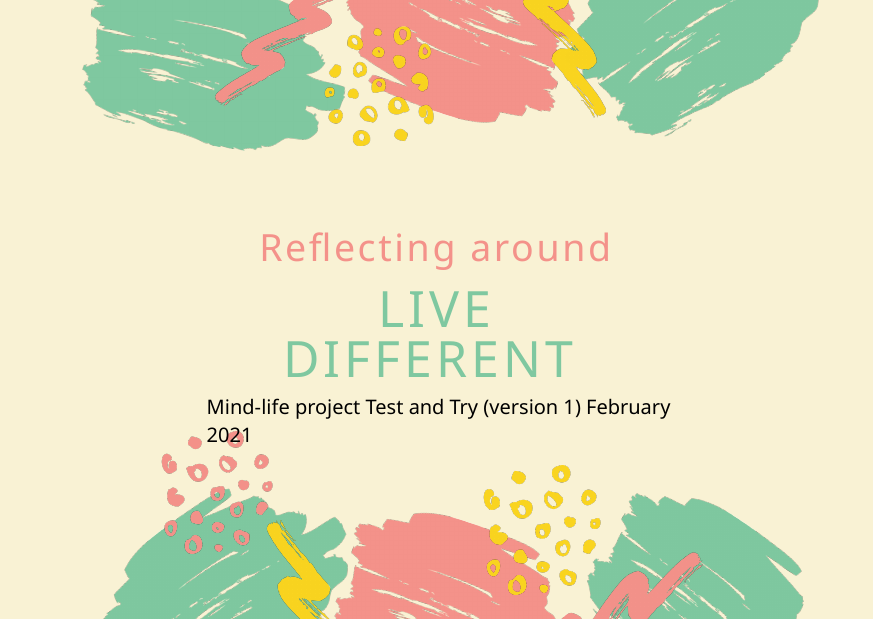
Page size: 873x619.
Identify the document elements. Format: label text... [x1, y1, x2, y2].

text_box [255, 225, 619, 395]
picture [70, 0, 852, 165]
text_box Mind-life project Test and Try (version 1) February 2021 [206, 390, 688, 447]
picture [80, 431, 862, 619]
